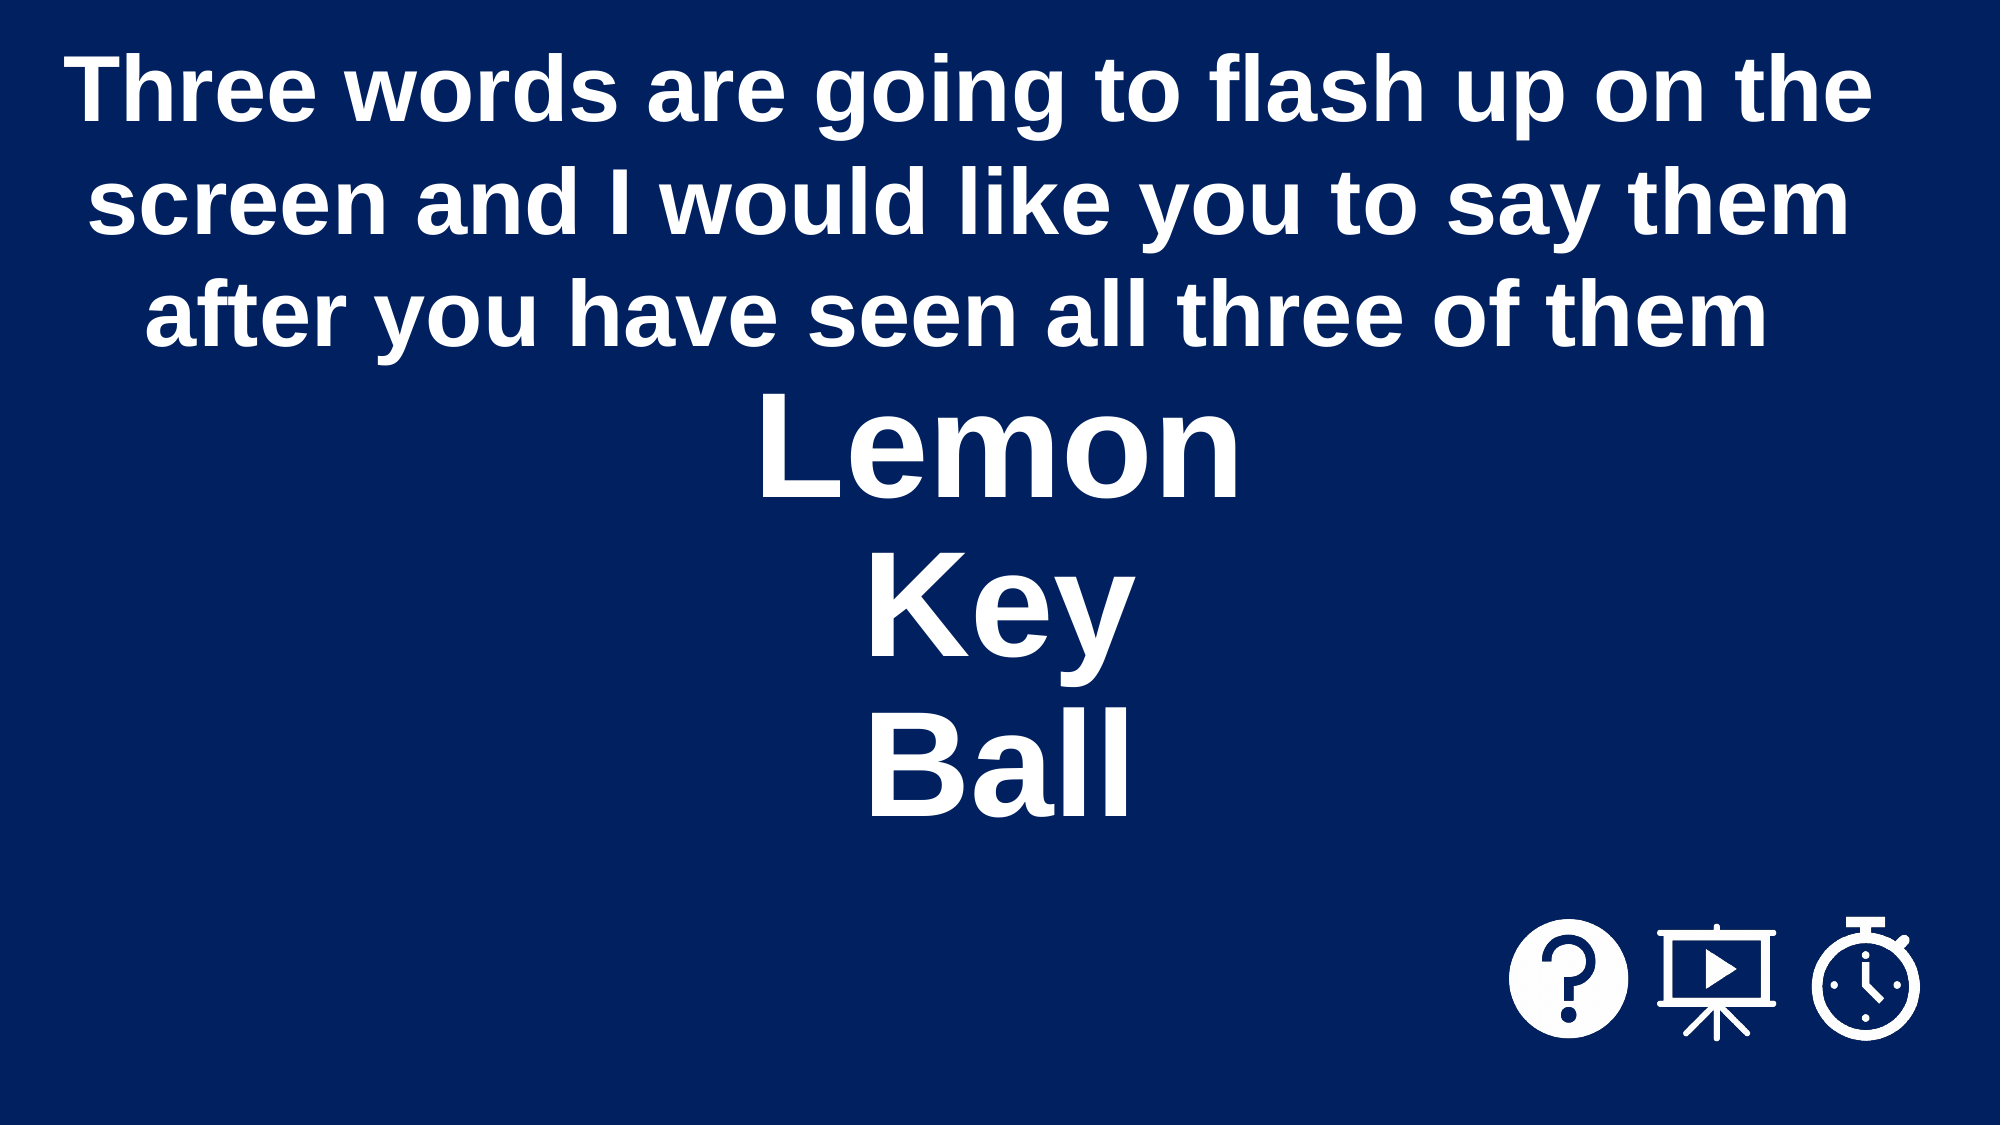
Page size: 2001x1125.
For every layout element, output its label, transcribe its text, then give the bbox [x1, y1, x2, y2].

text_box Lemon [0, 339, 2000, 498]
picture [1493, 903, 1941, 1057]
text_box Key [0, 498, 2000, 659]
text_box Ball [0, 659, 2000, 854]
text_box Three words are going to flash up on the screen and I would like you to say them after you have seen all three of them [0, 20, 1941, 339]
